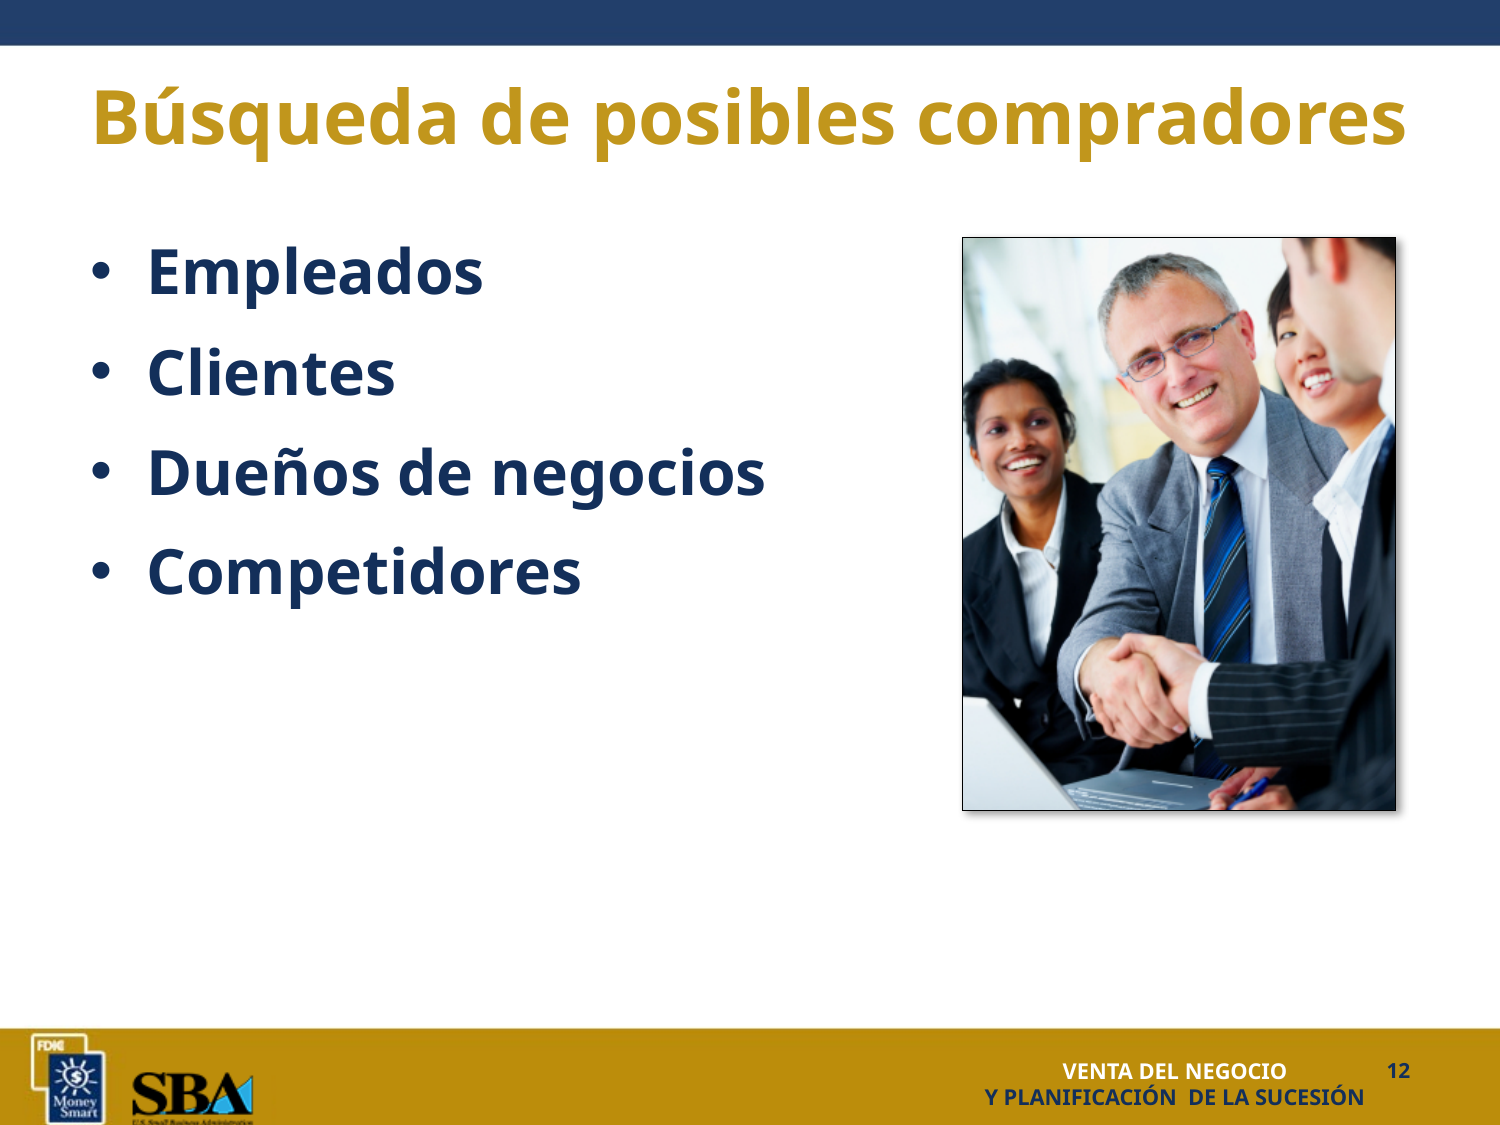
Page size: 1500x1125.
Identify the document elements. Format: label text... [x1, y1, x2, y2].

picture [0, 0, 1500, 1125]
title Búsqueda de posibles compradores [74, 62, 1426, 163]
list Empleados Clientes Dueños de negocios Competidores [74, 224, 1426, 926]
